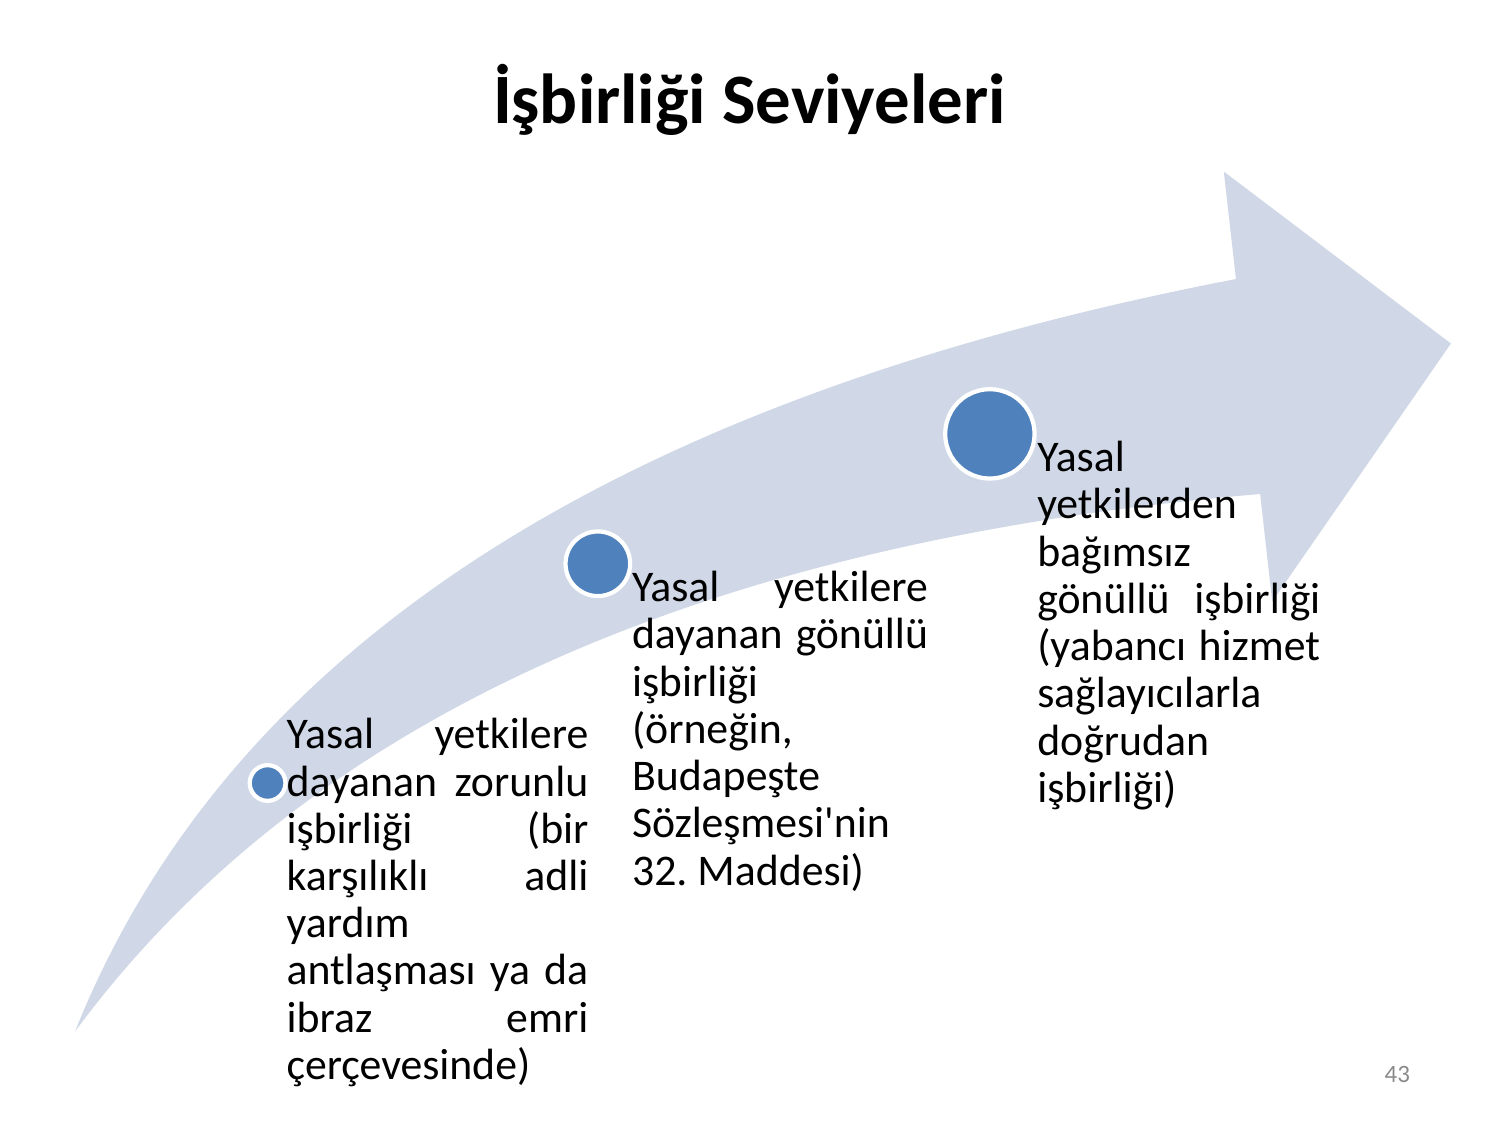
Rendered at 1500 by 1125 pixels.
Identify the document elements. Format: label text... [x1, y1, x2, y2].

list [74, 206, 1452, 1070]
slide_number 43 [1074, 1077, 1425, 1103]
title İşbirliği Seviyeleri [75, 45, 1425, 204]
